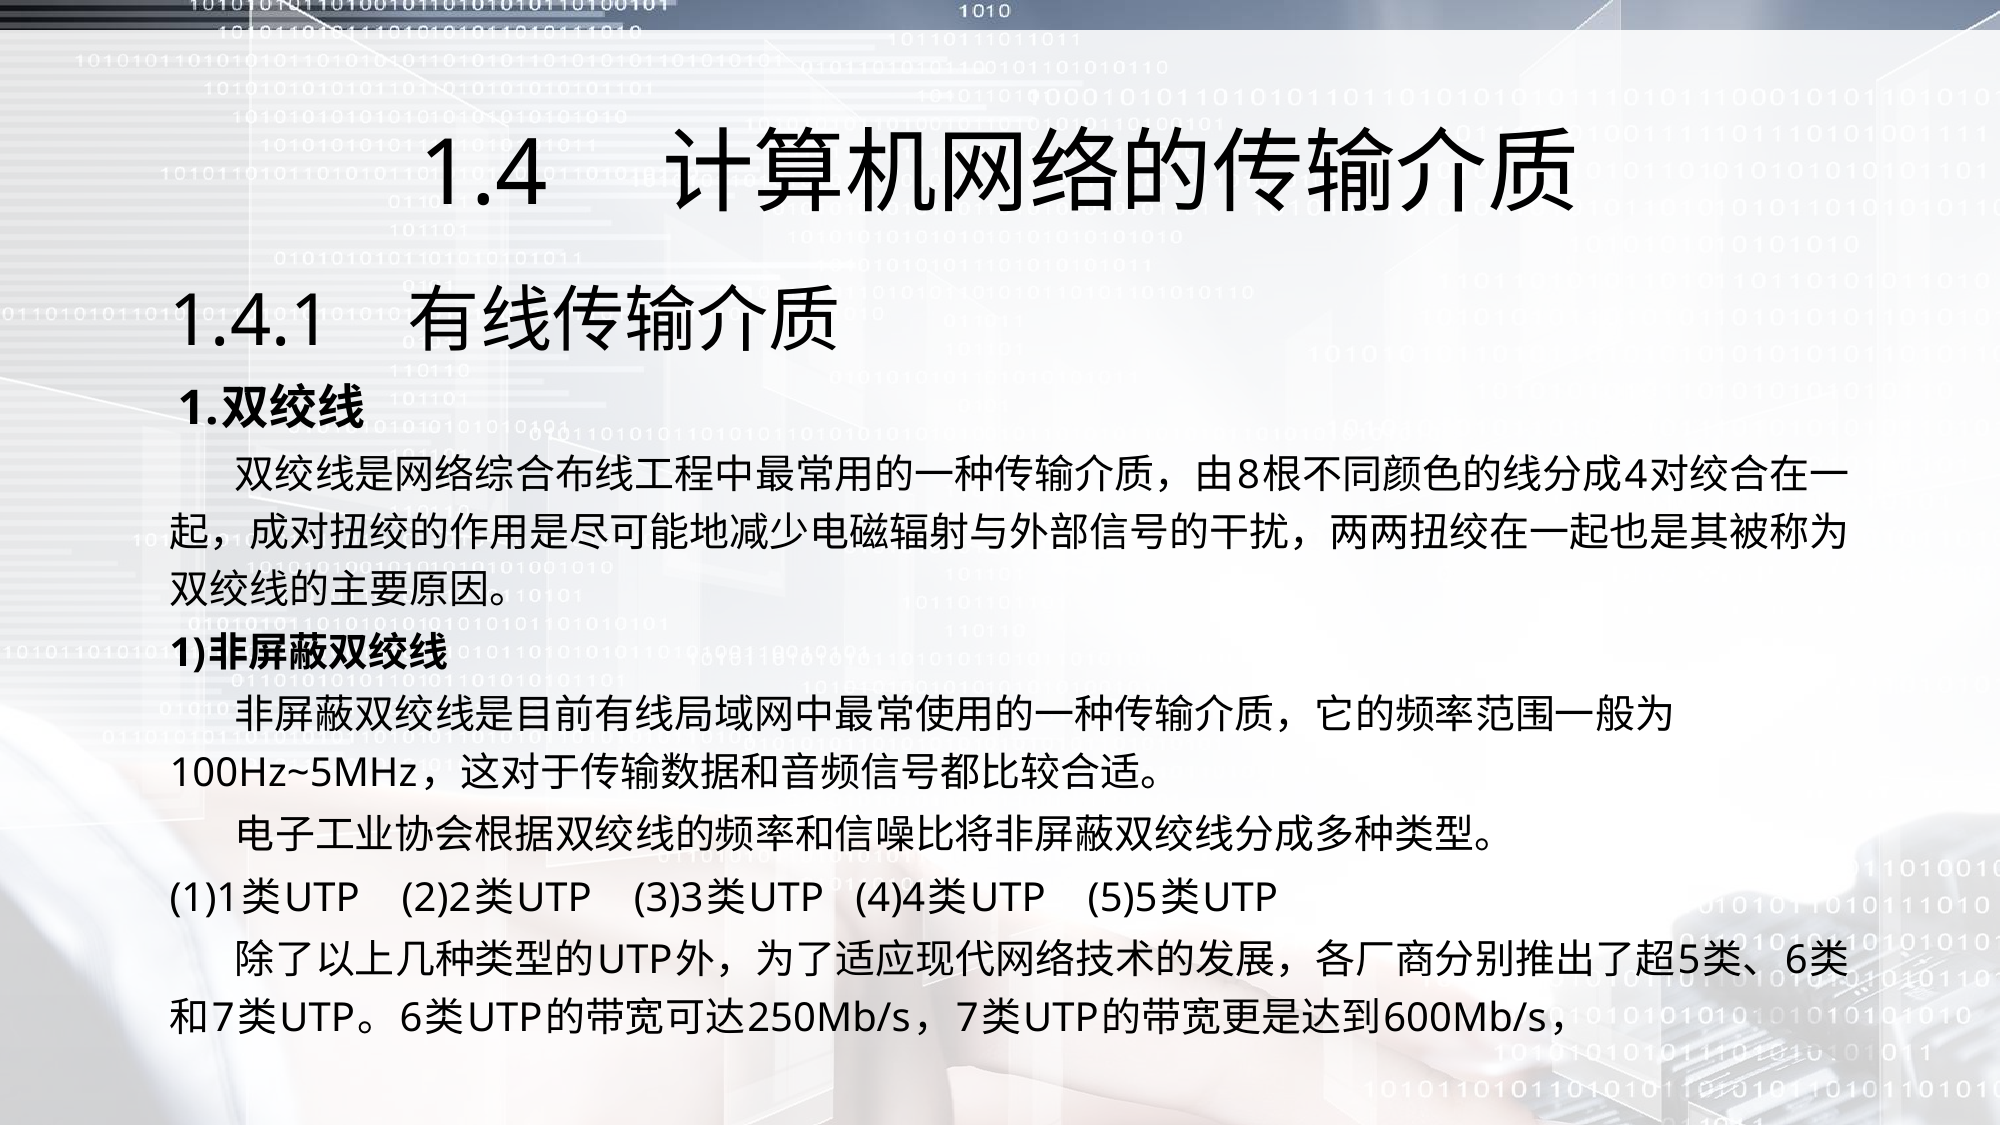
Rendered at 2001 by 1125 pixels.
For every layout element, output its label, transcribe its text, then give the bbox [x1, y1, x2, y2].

picture [0, 0, 2000, 30]
list 1.4.1 有线传输介质 1.双绞线 双绞线是网络综合布线工程中最常用的一种传输介质，由8根不同颜色的线分成4对绞合在一起，成对扭绞的作用是尽可能地减少电磁辐射与外部信号的干扰，两两扭绞在一起也是其被称为双绞线的主要原因。 1)非屏蔽双绞线 非屏蔽双绞线是目前有线局域网中最常使用的一种传输介质，它的频率范围一般为100Hz~5MHz，这对于传输数据和音频信号都比较合适。 电子工业协会根据双绞线的频率和信噪比将非屏蔽双绞线分成多种类型。 (1)1类UTP (2)2类UTP (3)3类UTP (4)4类UTP (5)5类UTP 除了以上几种类型的UTP外，为了适应现代网络技术的发展，各厂商分别推出了超5类、6类和7类UTP。6类UTP的带宽可达250Mb/s，7类UTP的带宽更是达到600Mb/s， [154, 248, 1868, 1071]
title 1.4 计算机网络的传输介质 [154, 93, 1845, 248]
